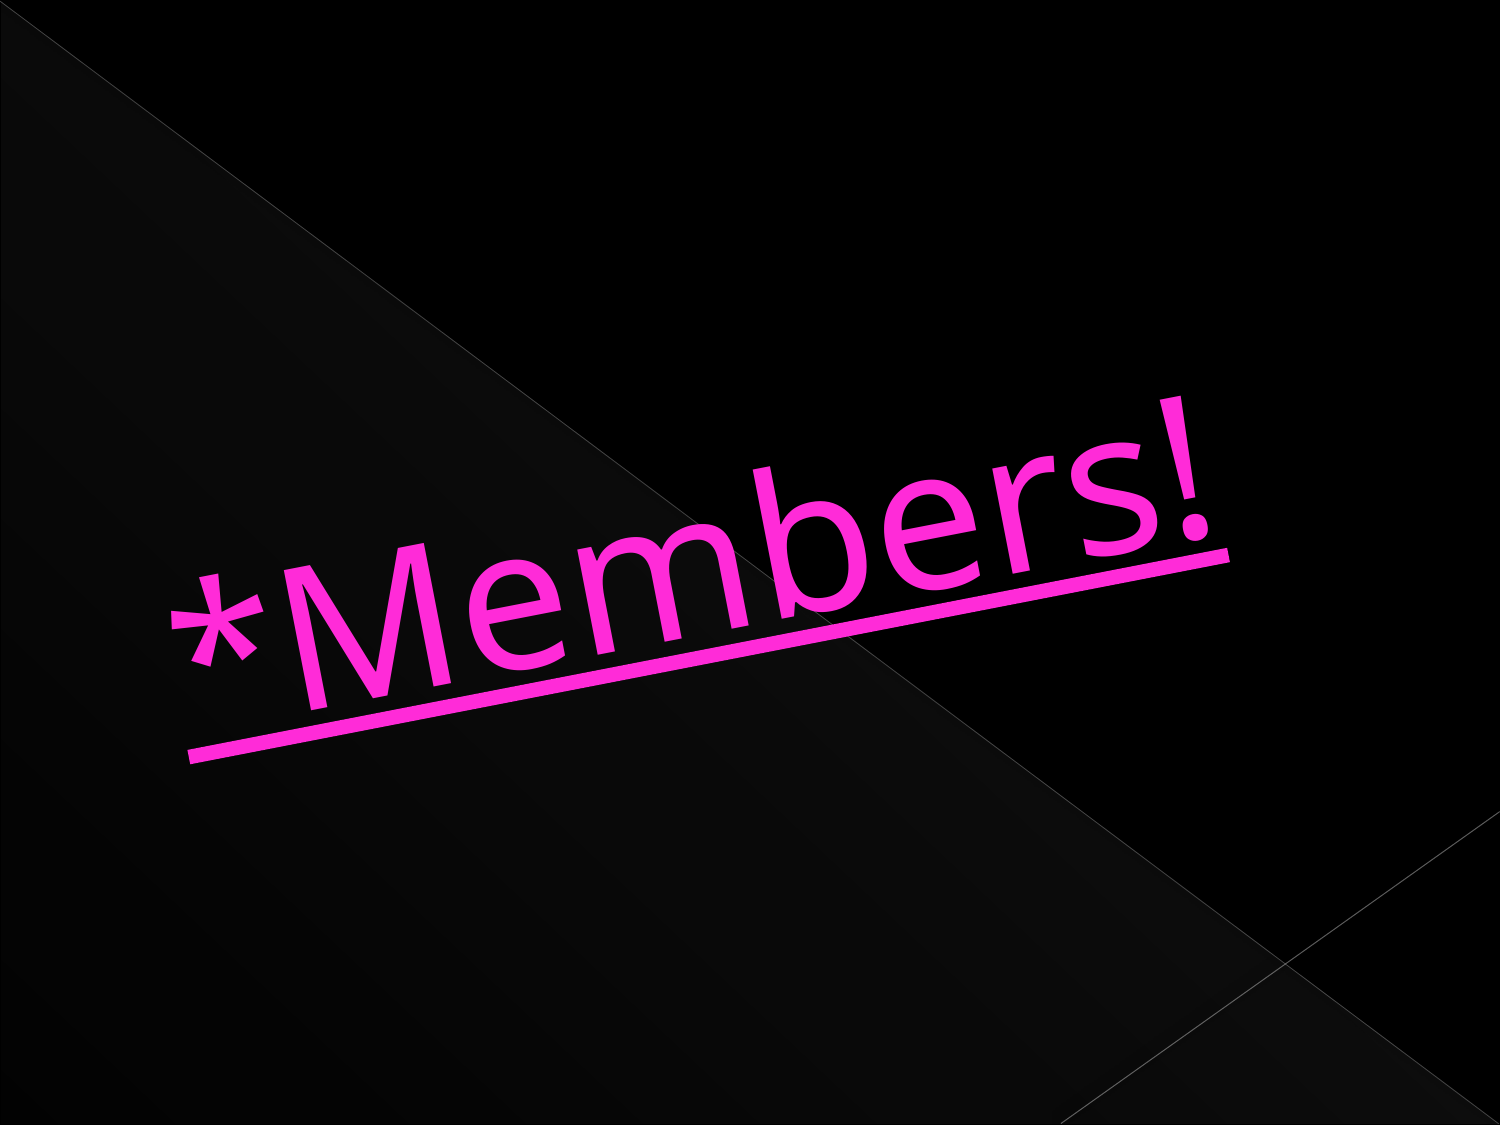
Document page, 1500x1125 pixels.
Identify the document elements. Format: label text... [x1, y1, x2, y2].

title *Members! [0, 0, 1500, 1125]
